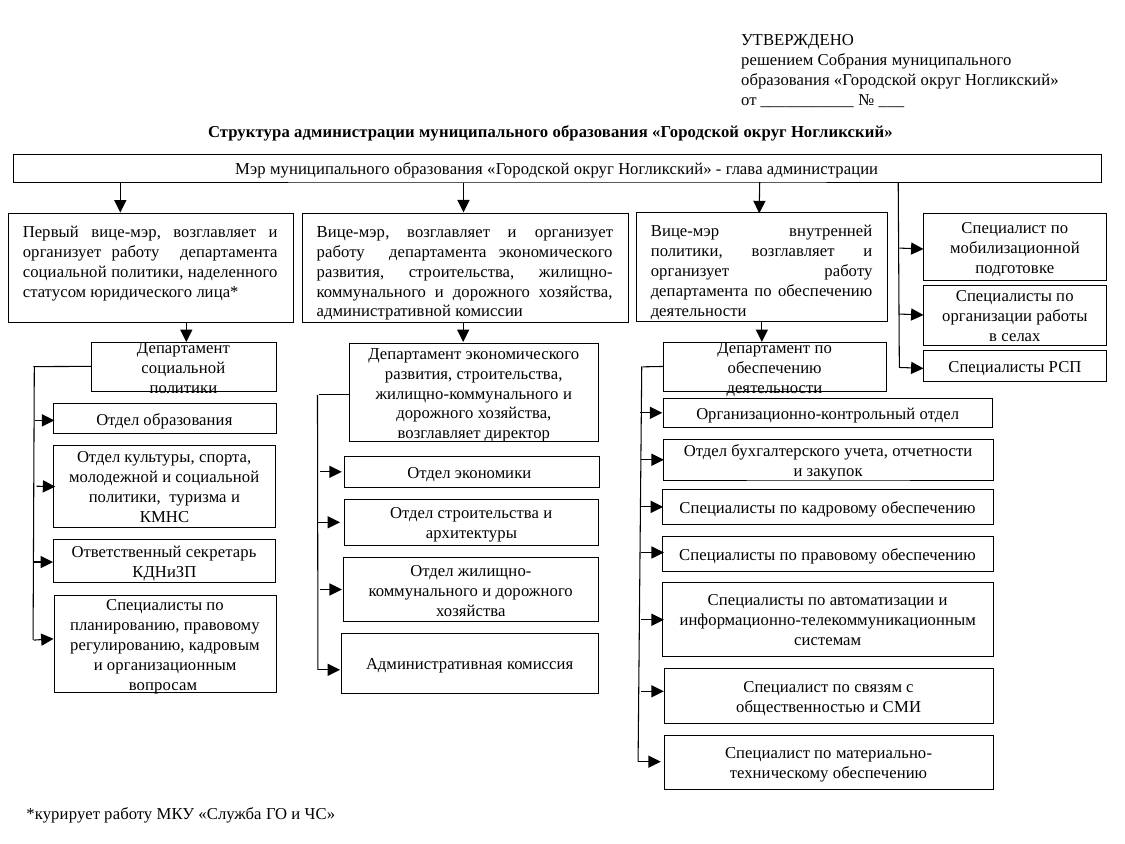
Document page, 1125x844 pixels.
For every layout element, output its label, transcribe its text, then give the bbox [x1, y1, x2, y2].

text_box Структура администрации муниципального образования «Городской округ Ногликский» [13, 113, 1089, 148]
text_box Специалист по материально-техническому обеспечению [663, 734, 994, 791]
text_box Первый вице-мэр, возглавляет и организует работу департамента социальной политики, наделенного статусом юридического лица* [7, 212, 294, 323]
text_box Отдел образования [52, 403, 277, 434]
text_box Отдел культуры, спорта, молодежной и социальной политики, туризма и КМНС [53, 444, 276, 528]
text_box Специалист по мобилизационной подготовке [922, 213, 1107, 281]
text_box Отдел строительства и архитектуры [343, 498, 600, 546]
text_box Департамент по обеспечению деятельности [662, 341, 887, 392]
text_box Вице-мэр внутренней политики, возглавляет и организует работу департамента по обеспечению деятельности [635, 212, 889, 323]
text_box Вице-мэр, возглавляет и организует работу департамента экономического развития, строительства, жилищно-коммунального и дорожного хозяйства, административной комиссии [301, 212, 629, 323]
text_box Специалисты по организации работы в селах [922, 284, 1107, 346]
text_box Мэр муниципального образования «Городской округ Ногликский» - глава администрации [12, 153, 1103, 183]
text_box Отдел жилищно-коммунального и дорожного хозяйства [342, 556, 599, 623]
text_box Департамент социальной политики [90, 341, 277, 392]
text_box Специалисты по автоматизации и информационно-телекоммуникационным системам [661, 581, 994, 657]
text_box Ответственный секретарь КДНиЗП [53, 538, 276, 584]
text_box Специалисты по планированию, правовому регулированию, кадровым и организационным вопросам [53, 595, 277, 694]
text_box УТВЕРЖДЕНО решением Собрания муниципального образования «Городской округ Ногликский» от ___________ № ___ [726, 21, 1084, 113]
text_box Административная комиссия [341, 632, 599, 694]
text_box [638, 366, 642, 761]
text_box *курирует работу МКУ «Служба ГО и ЧС» [7, 792, 355, 833]
text_box Специалисты РСП [922, 349, 1107, 382]
text_box Специалисты по правовому обеспечению [661, 535, 994, 572]
text_box Отдел бухгалтерского учета, отчетности и закупок [662, 438, 994, 481]
text_box Специалисты по кадровому обеспечению [661, 488, 994, 525]
text_box Специалист по связям с общественностью и СМИ [663, 668, 994, 724]
text_box Департамент экономического развития, строительства, жилищно-коммунального и дорожного хозяйства, возглавляет директор [348, 342, 599, 443]
text_box Отдел экономики [343, 455, 600, 488]
text_box Организационно-контрольный отдел [662, 397, 993, 428]
